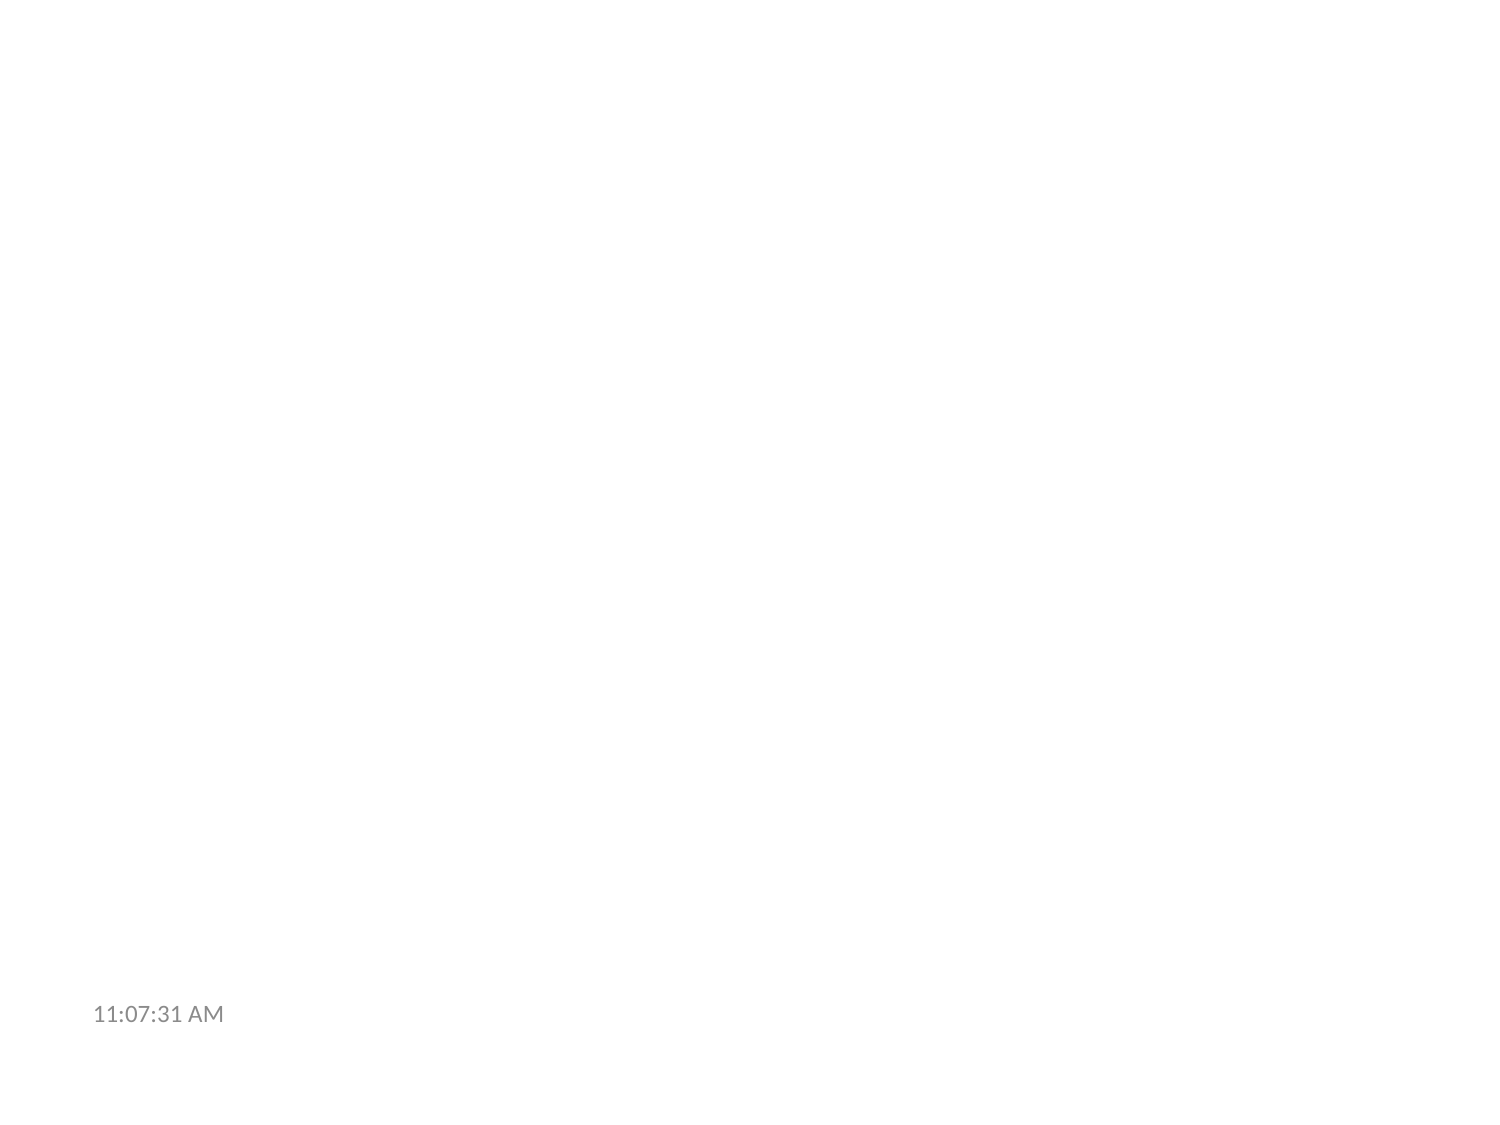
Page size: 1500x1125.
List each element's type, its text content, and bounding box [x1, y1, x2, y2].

text_box 3:35:09 PM [77, 982, 428, 1043]
